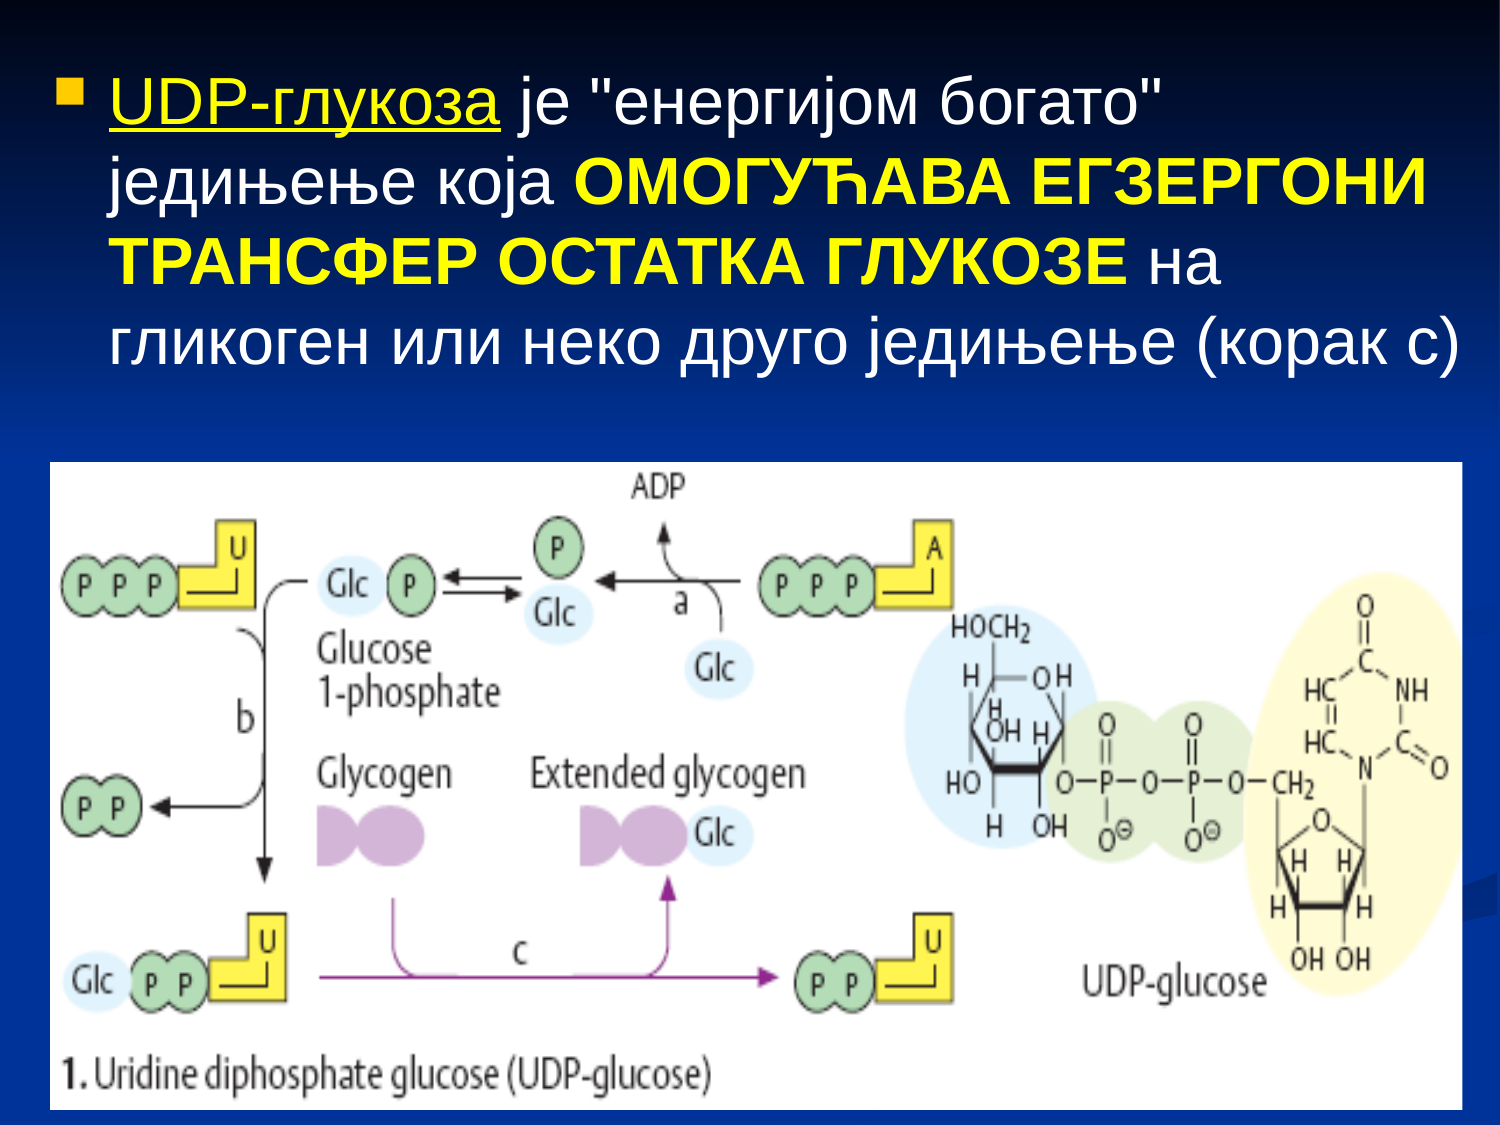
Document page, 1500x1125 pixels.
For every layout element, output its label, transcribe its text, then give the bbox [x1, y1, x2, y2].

picture [49, 462, 1463, 1110]
list UDP-глукоза је "енергијом богато" једињење која ОМОГУЋАВА ЕГЗЕРГОНИ ТРАНСФЕР ОСТАТКА ГЛУКОЗЕ на гликоген или неко друго једињење (корак c) [37, 50, 1500, 438]
